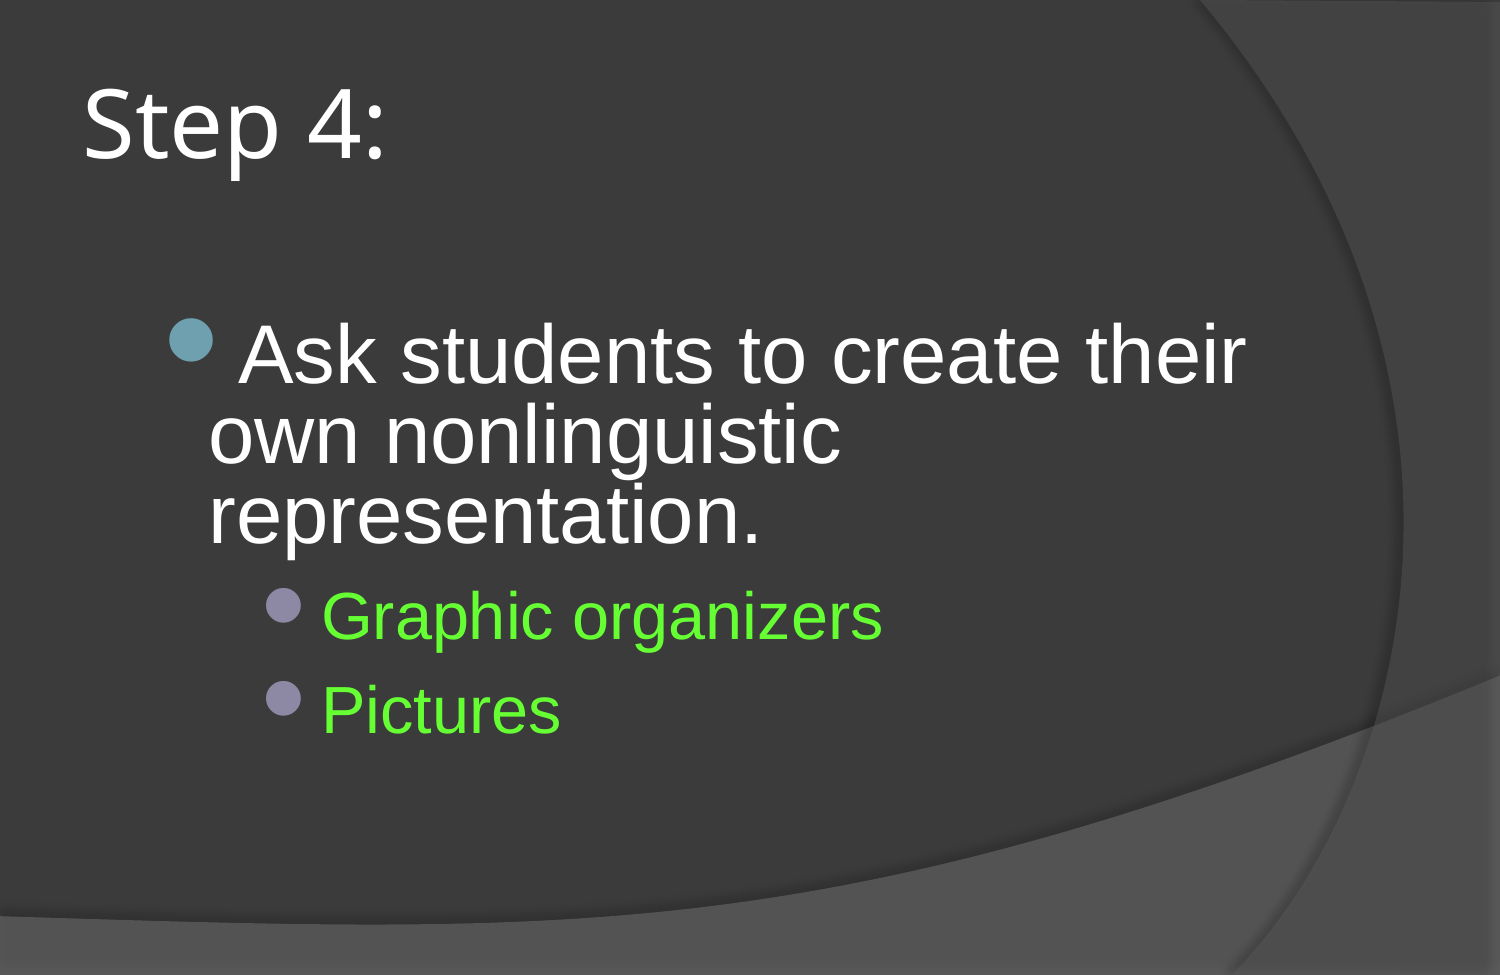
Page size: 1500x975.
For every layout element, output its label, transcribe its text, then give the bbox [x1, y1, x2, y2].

list Ask students to create their own nonlinguistic representation. Graphic organizers Pictures [74, 312, 1301, 872]
title Step 4: [74, 38, 1301, 202]
